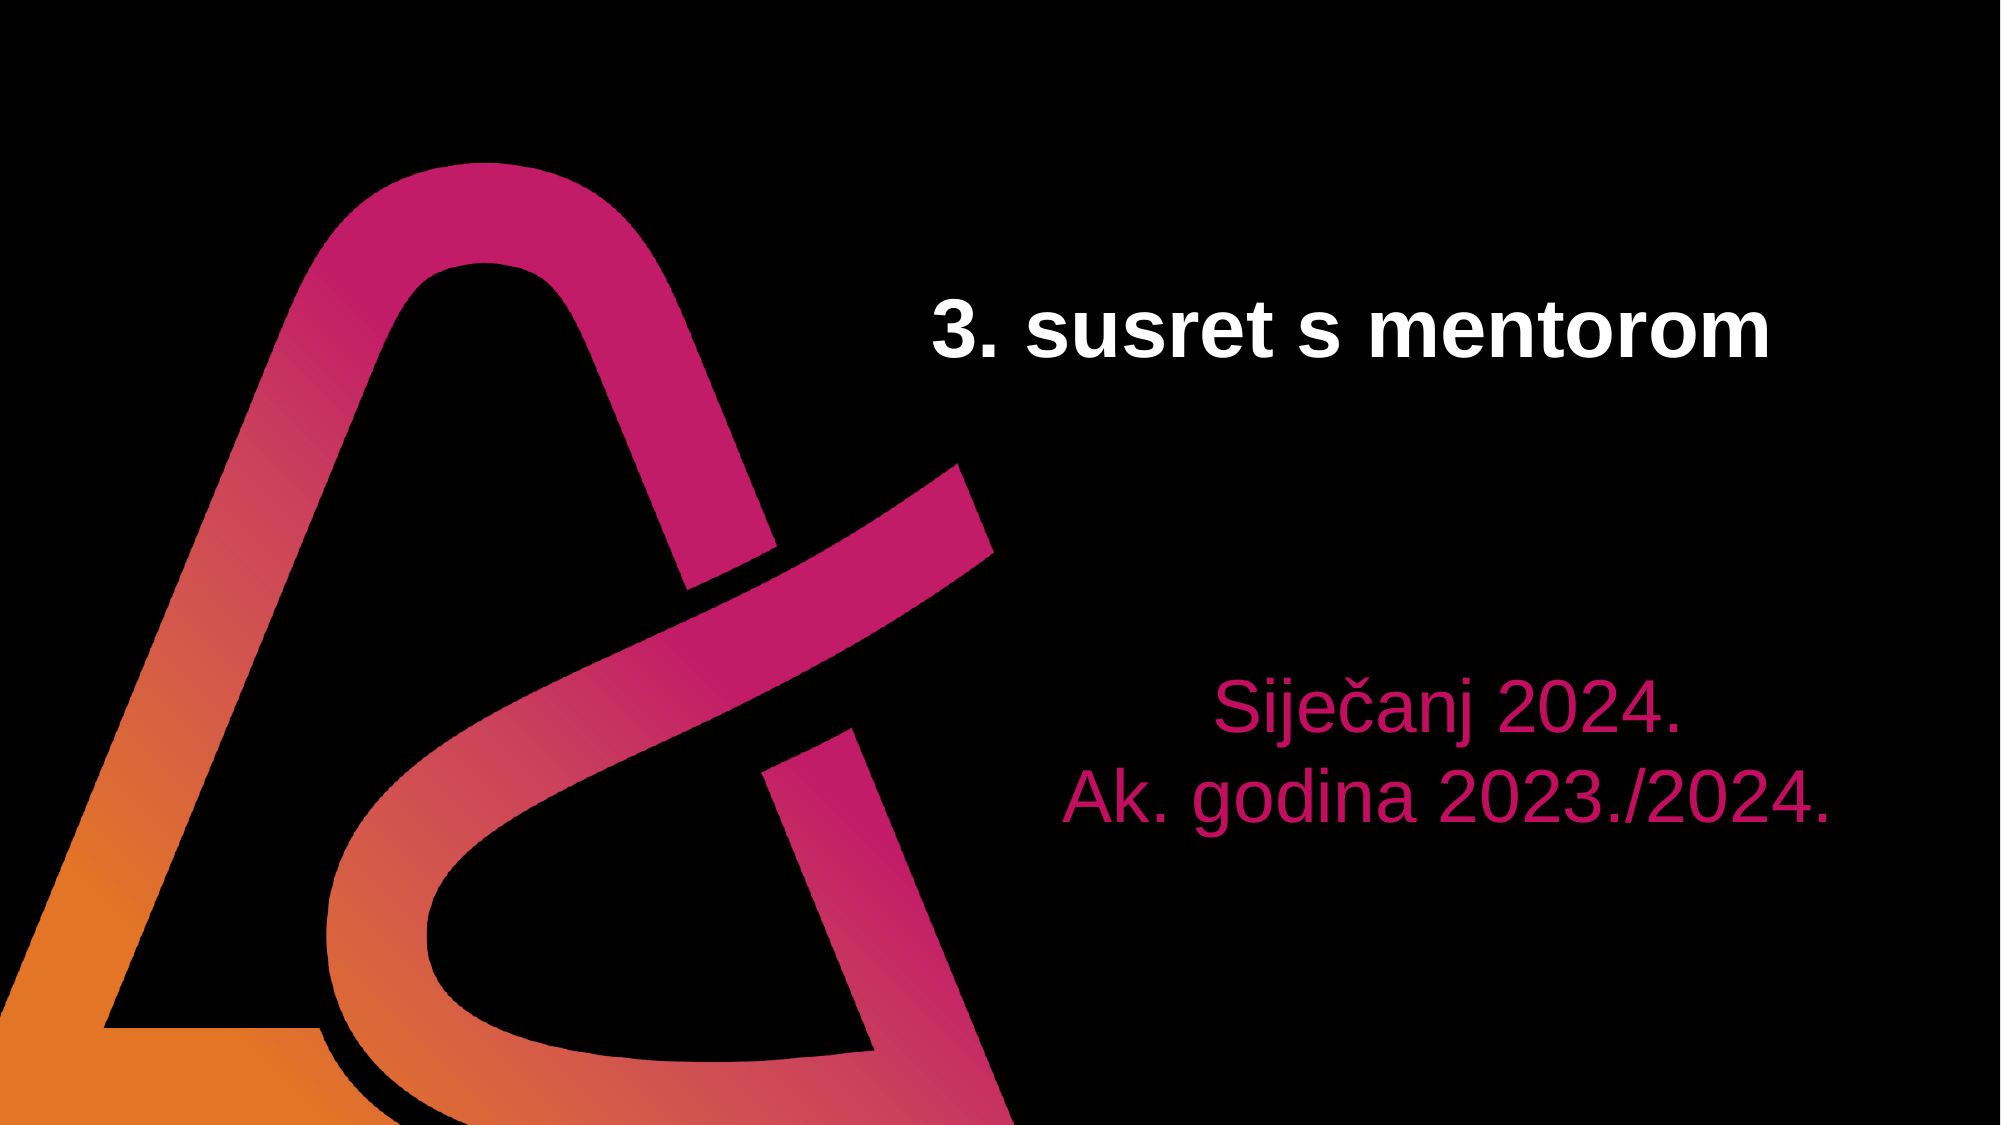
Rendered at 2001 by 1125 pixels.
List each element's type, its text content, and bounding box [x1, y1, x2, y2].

title 3. susret s mentorom [835, 152, 1870, 509]
picture [0, 143, 1015, 1125]
text_box Siječanj 2024. Ak. godina 2023./2024. [988, 649, 1909, 845]
